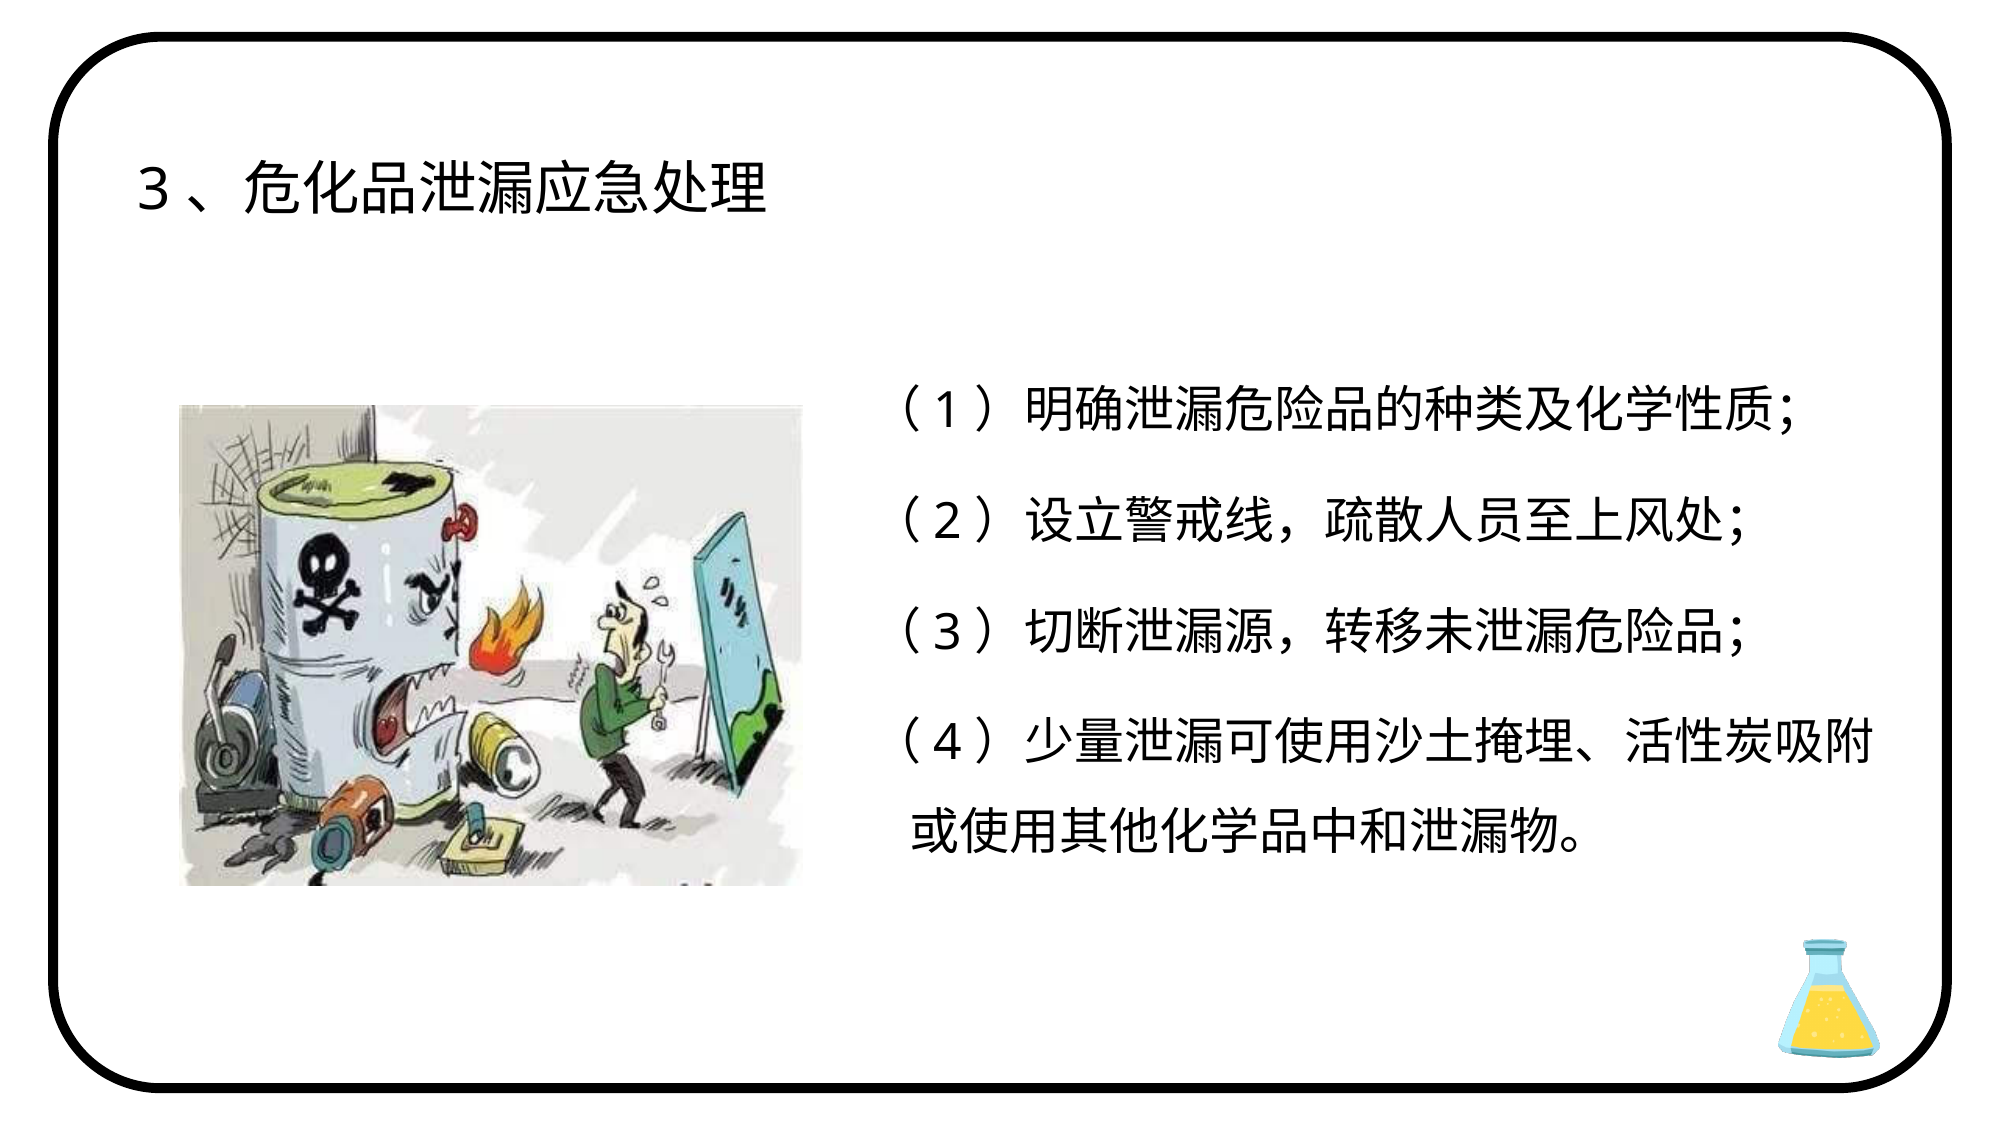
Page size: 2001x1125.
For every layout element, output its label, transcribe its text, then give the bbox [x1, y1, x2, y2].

title 3、危化品泄漏应急处理 [122, 96, 1524, 285]
list （1）明确泄漏危险品的种类及化学性质； （2）设立警戒线，疏散人员至上风处； （3）切断泄漏源，转移未泄漏危险品； （4）少量泄漏可使用沙土掩埋、活性炭吸附或使用其他化学品中和泄漏物。 [856, 339, 1917, 988]
picture [179, 405, 803, 886]
picture [1778, 988, 1880, 1058]
